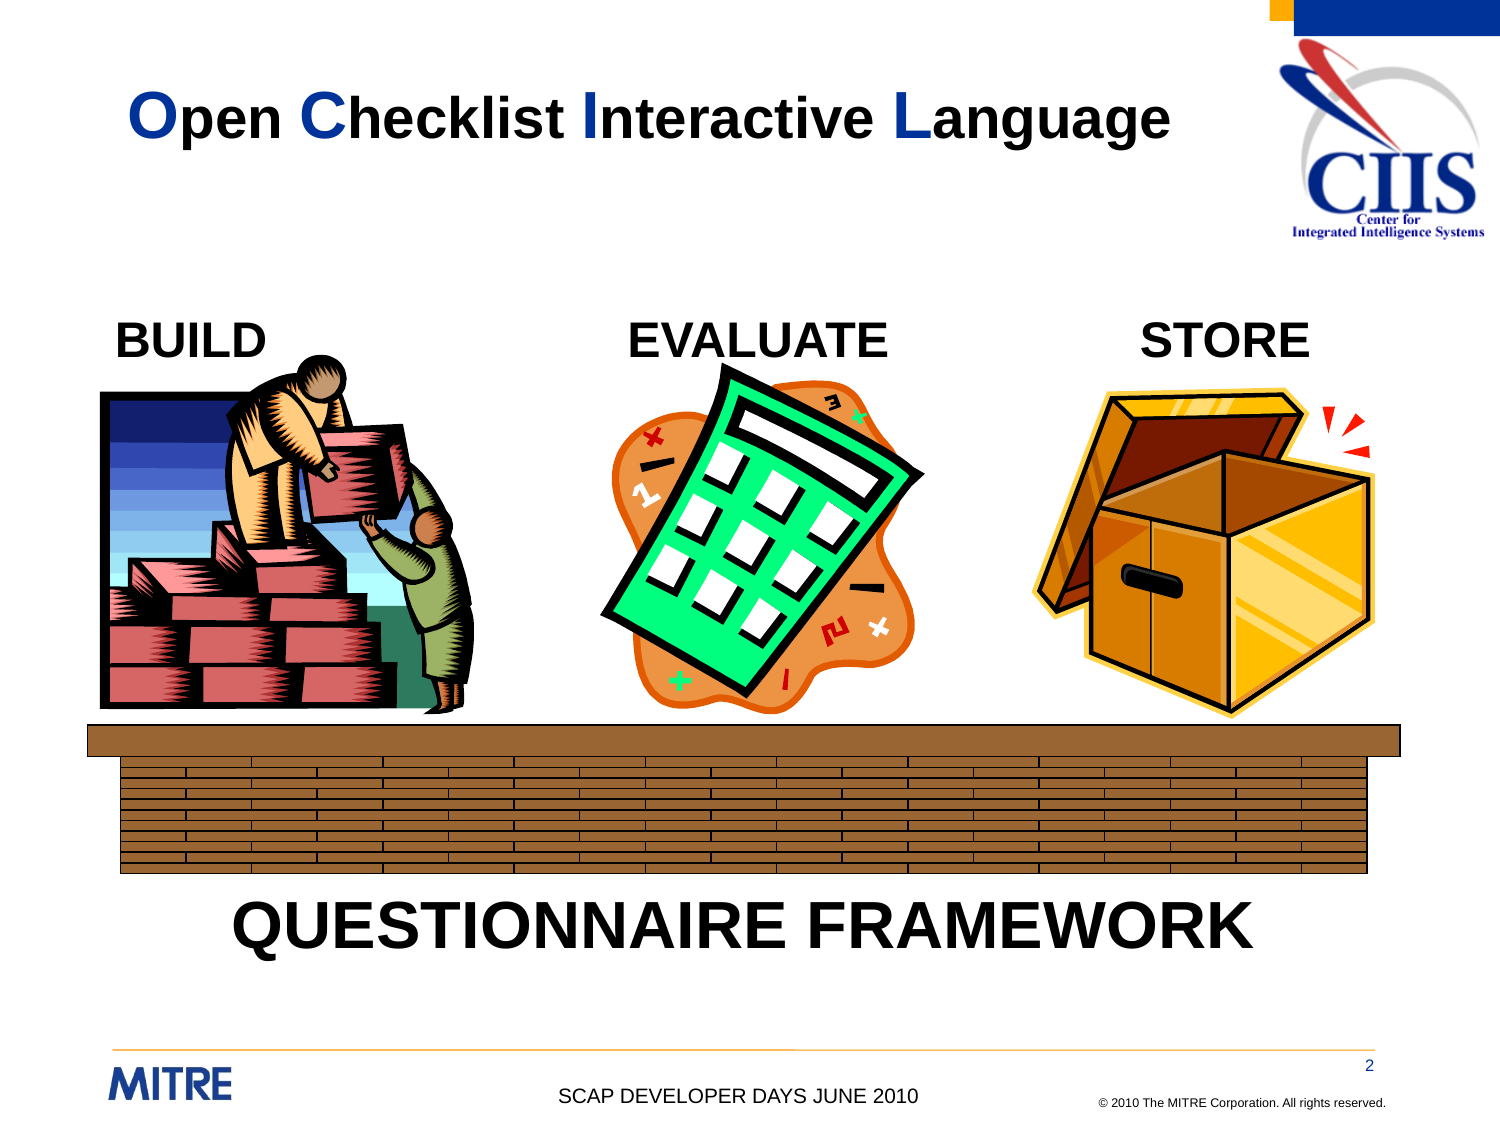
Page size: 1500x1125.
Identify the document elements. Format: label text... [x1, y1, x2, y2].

slide_number 2 [1301, 1049, 1390, 1076]
title Open Checklist Interactive Language [112, 45, 1375, 200]
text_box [74, 299, 1413, 972]
picture [103, 1064, 236, 1106]
picture [1275, 37, 1500, 241]
